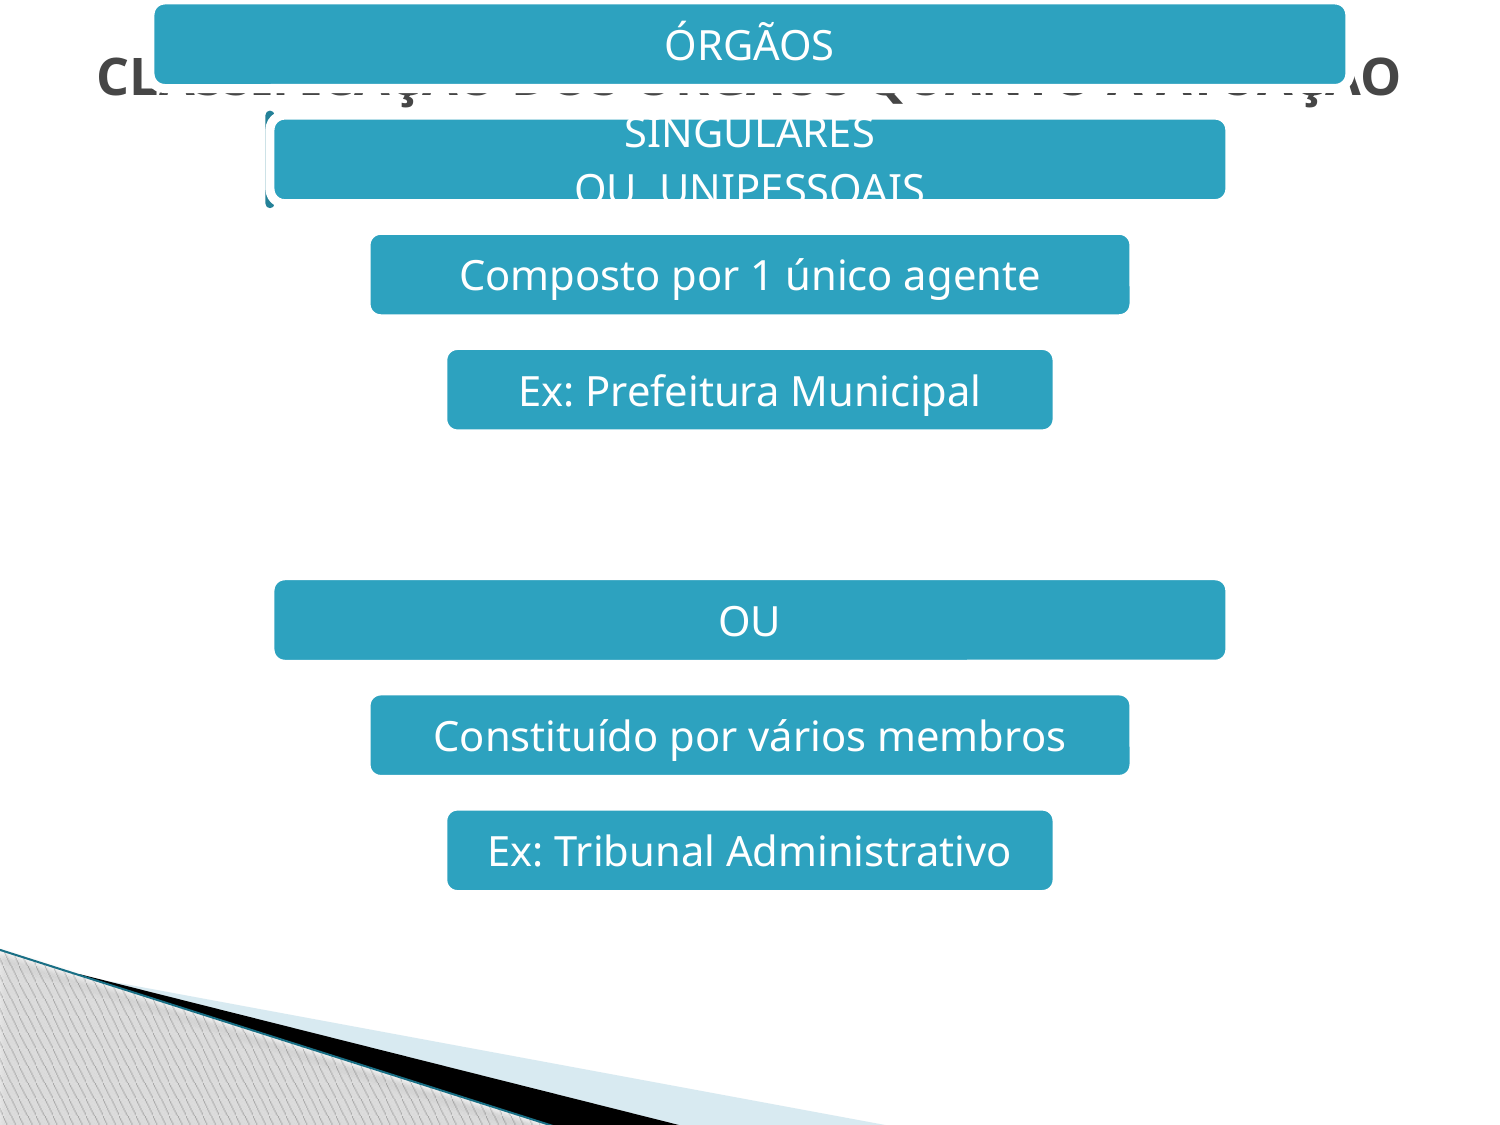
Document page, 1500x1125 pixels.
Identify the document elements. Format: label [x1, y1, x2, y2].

list [0, 0, 1500, 1125]
